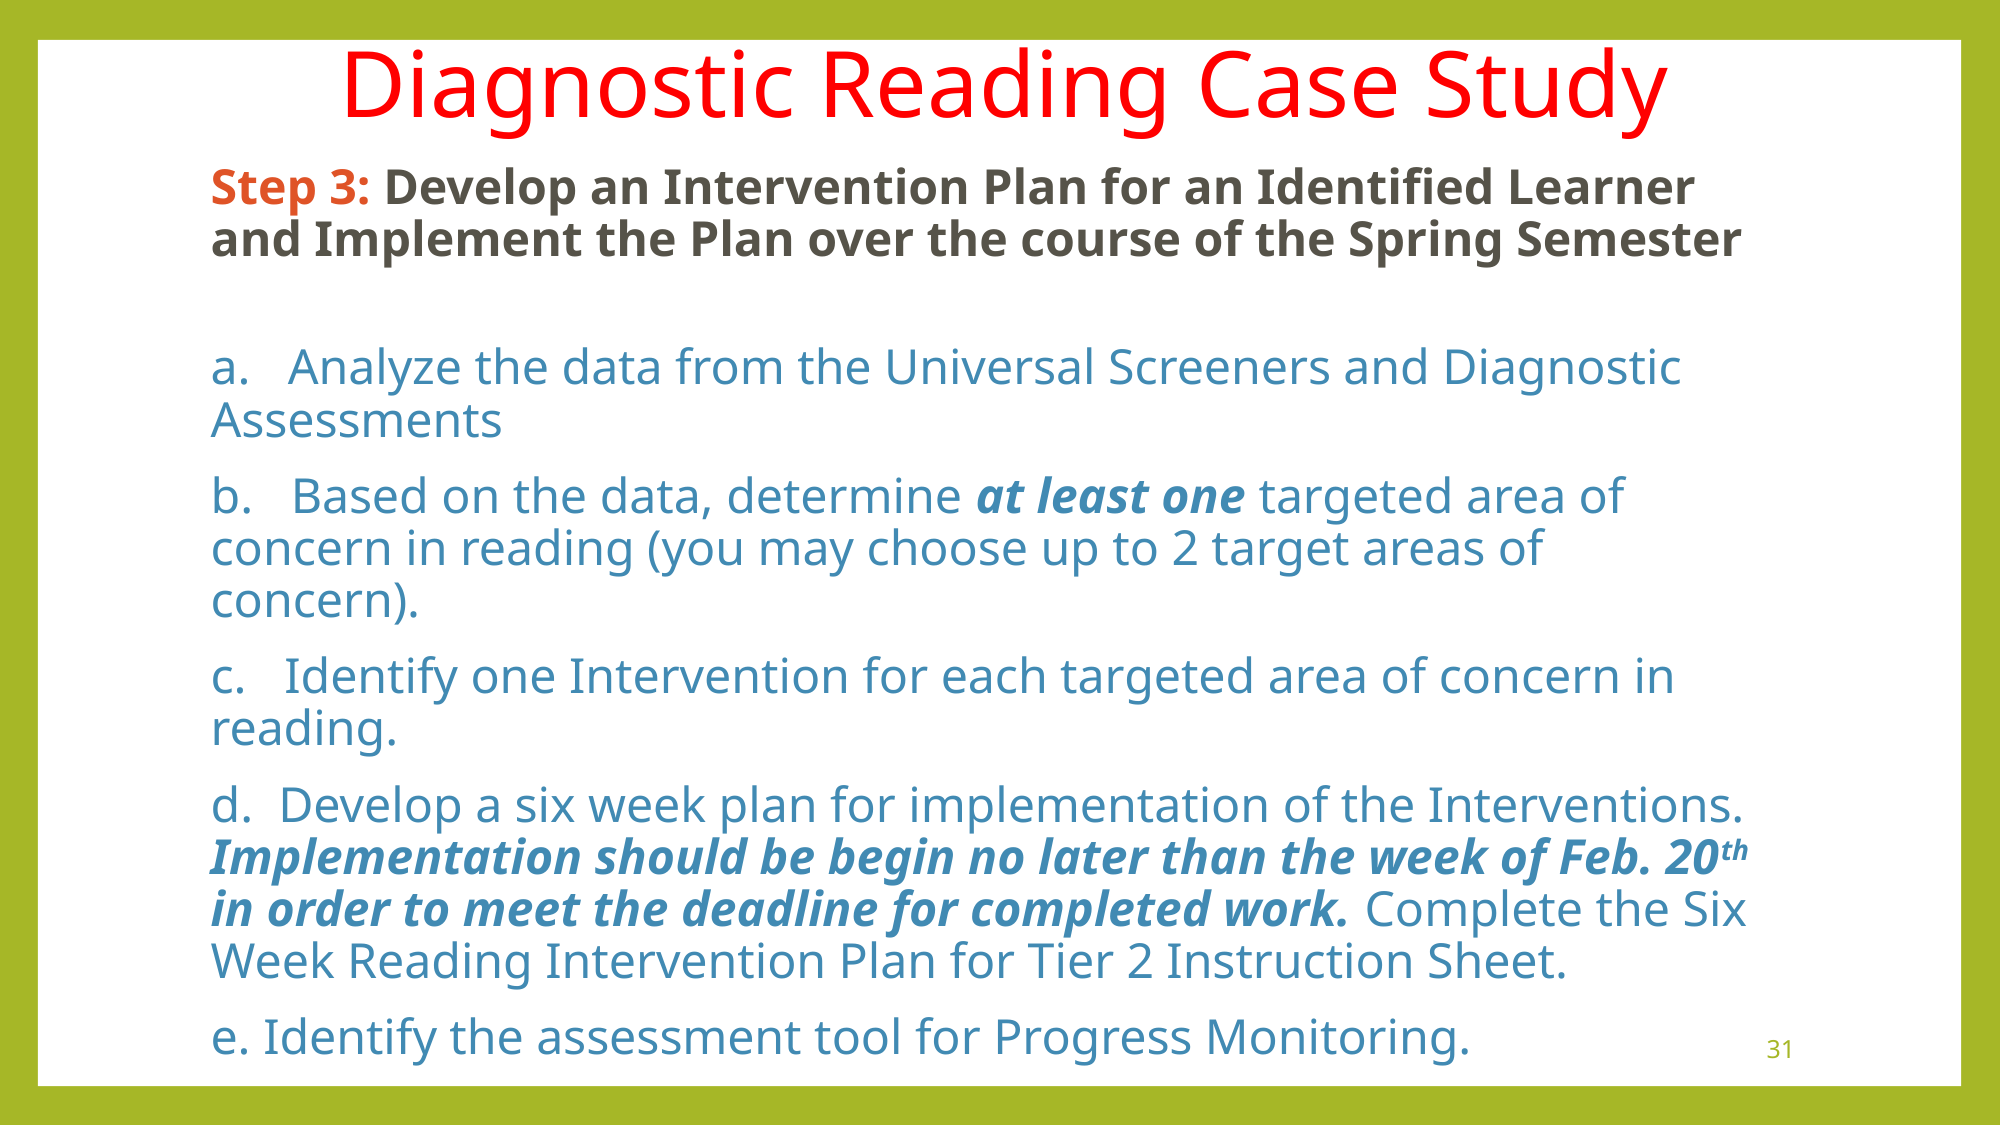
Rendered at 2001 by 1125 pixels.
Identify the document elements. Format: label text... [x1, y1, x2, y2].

list Step 3: Develop an Intervention Plan for an Identified Learner and Implement the Plan over the course of the Spring Semester a. Analyze the data from the Universal Screeners and Diagnostic Assessments b. Based on the data, determine at least one targeted area of concern in reading (you may choose up to 2 target areas of concern). c. Identify one Intervention for each targeted area of concern in reading. d. Develop a six week plan for implementation of the Interventions. Implementation should be begin no later than the week of Feb. 20th in order to meet the deadline for completed work. Complete the Six Week Reading Intervention Plan for Tier 2 Instruction Sheet. e. Identify the assessment tool for Progress Monitoring. [195, 155, 1782, 1125]
title Diagnostic Reading Case Study [324, 0, 1713, 155]
slide_number 31 [1530, 1020, 1811, 1081]
